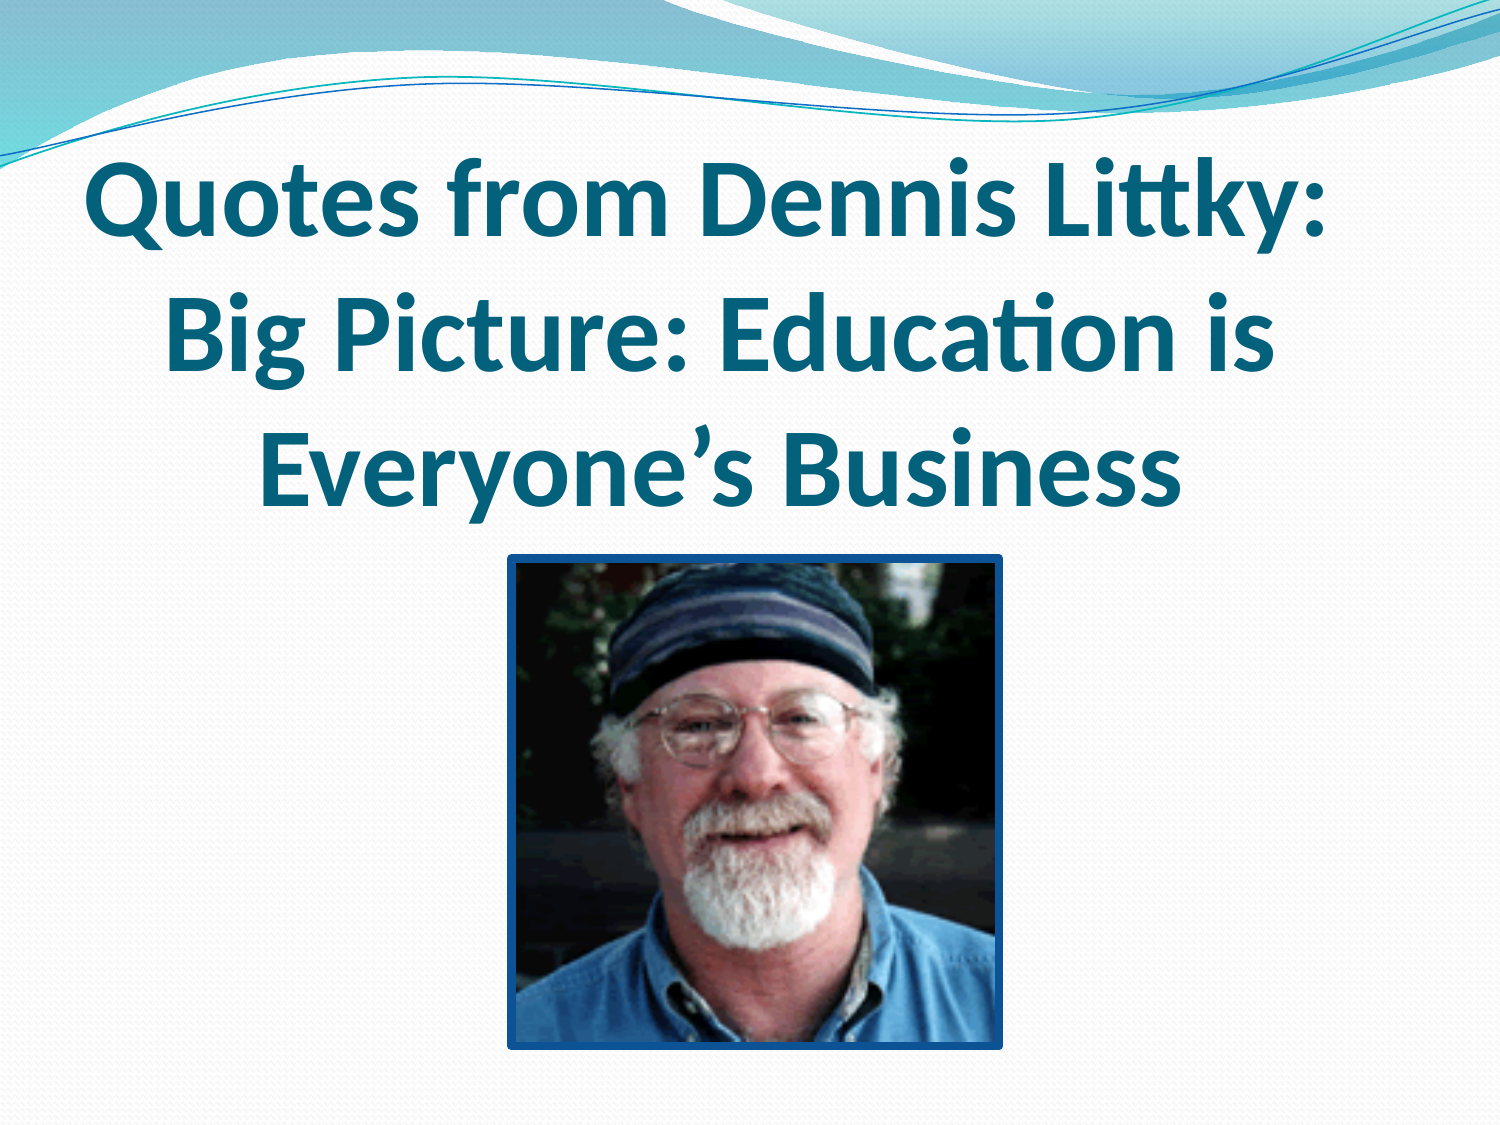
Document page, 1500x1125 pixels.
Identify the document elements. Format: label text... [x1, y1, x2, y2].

title Quotes from Dennis Littky: Big Picture: Education is Everyone’s Business [46, 82, 1395, 529]
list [515, 562, 996, 1043]
